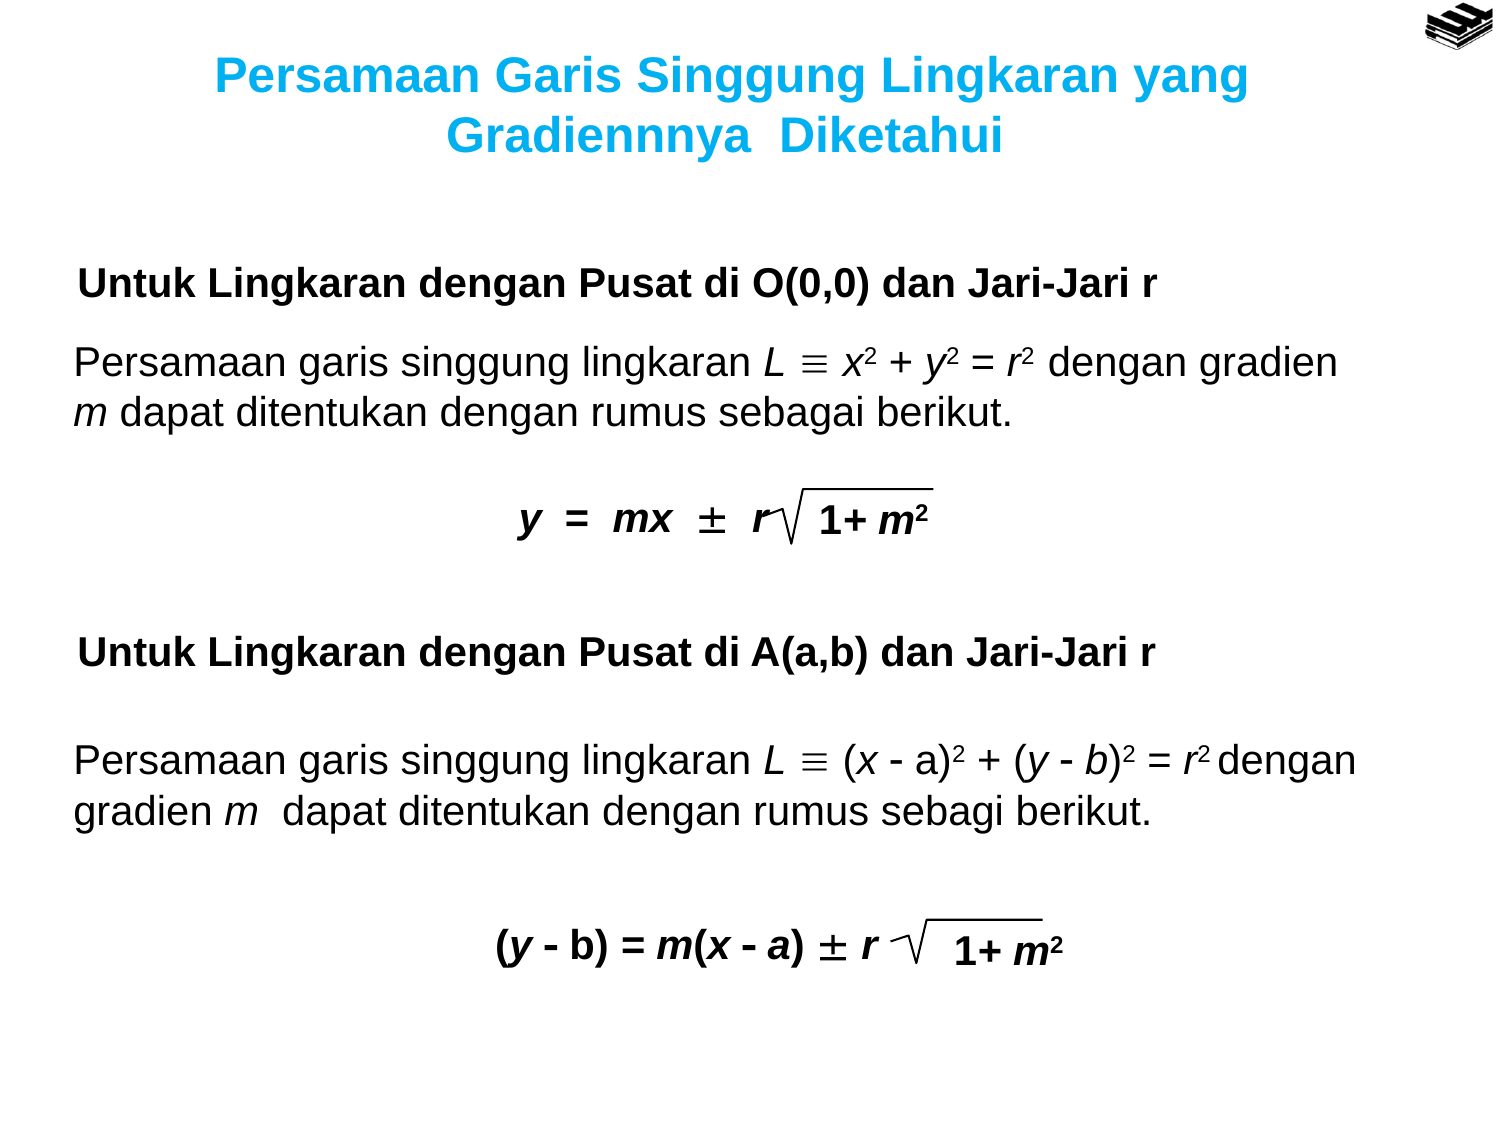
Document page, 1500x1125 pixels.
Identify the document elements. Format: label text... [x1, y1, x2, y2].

picture [1425, 0, 1493, 50]
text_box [58, 617, 1395, 1028]
text_box Untuk Lingkaran dengan Pusat di O(0,0) dan Jari-Jari r [62, 248, 1174, 314]
text_box Persamaan garis singgung lingkaran L  x2 + y2 = r2 dengan gradien m dapat ditentukan dengan rumus sebagai berikut. [58, 327, 1395, 443]
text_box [503, 482, 958, 551]
text_box Persamaan Garis Singgung Lingkaran yang Gradiennnya Diketahui [58, 35, 1407, 170]
